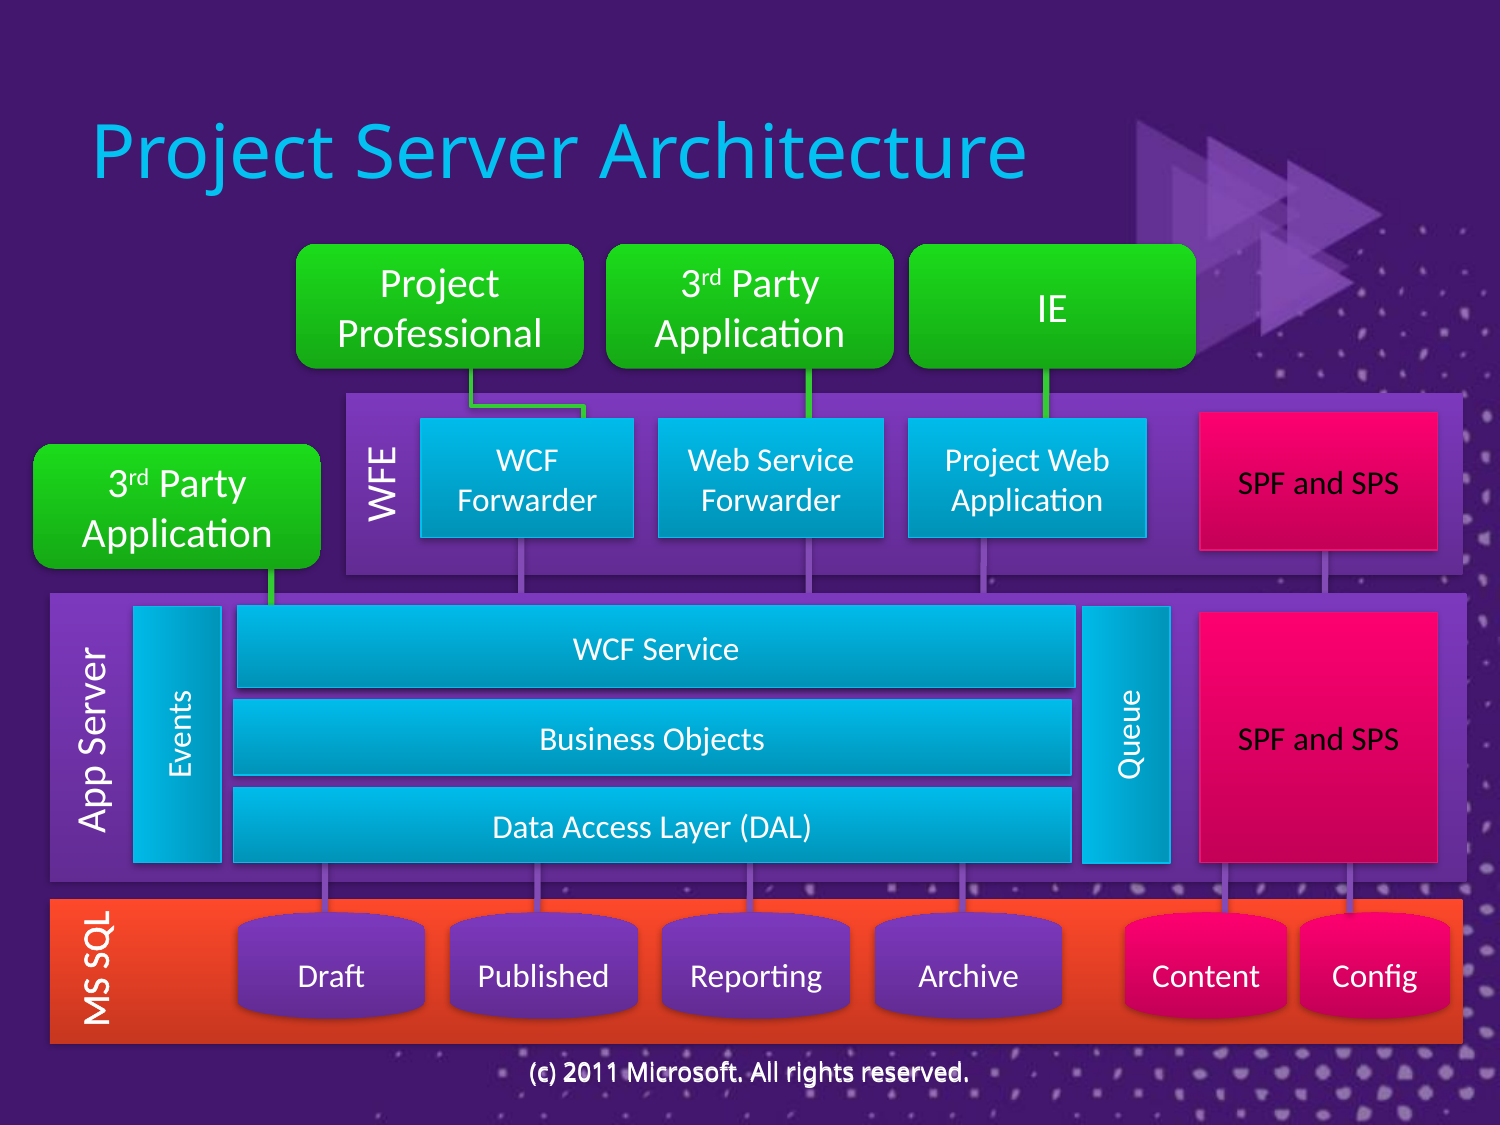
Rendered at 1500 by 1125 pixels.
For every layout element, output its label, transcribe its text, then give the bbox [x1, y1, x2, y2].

text_box [49, 899, 63, 1044]
text_box WCF Forwarder [420, 418, 634, 538]
text_box [816, 393, 1038, 575]
text_box 3rd Party Application [33, 443, 322, 569]
text_box [124, 899, 1463, 1044]
text_box [529, 393, 800, 575]
text_box WFE [346, 393, 412, 576]
text_box MS SQL [63, 896, 124, 1044]
text_box [991, 393, 1463, 575]
text_box Archive [875, 912, 1063, 1019]
text_box 3rd Party Application [606, 243, 894, 369]
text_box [49, 593, 1467, 888]
text_box Content [1124, 912, 1288, 1019]
text_box Project Web Application [908, 418, 1147, 538]
text_box (c) 2011 Microsoft. All rights reserved. [512, 1052, 988, 1103]
text_box Config [1299, 912, 1450, 1019]
text_box Reporting [662, 912, 850, 1019]
text_box Project Professional [295, 243, 584, 369]
title Project Server Architecture [75, 54, 1425, 243]
text_box Web Service Forwarder [658, 418, 884, 538]
picture [0, 0, 1500, 1125]
text_box [412, 393, 513, 575]
text_box SPF and SPS [1199, 412, 1438, 551]
text_box Published [450, 912, 638, 1019]
text_box Draft [237, 912, 426, 1019]
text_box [439, 349, 616, 463]
text_box IE [908, 243, 1197, 369]
